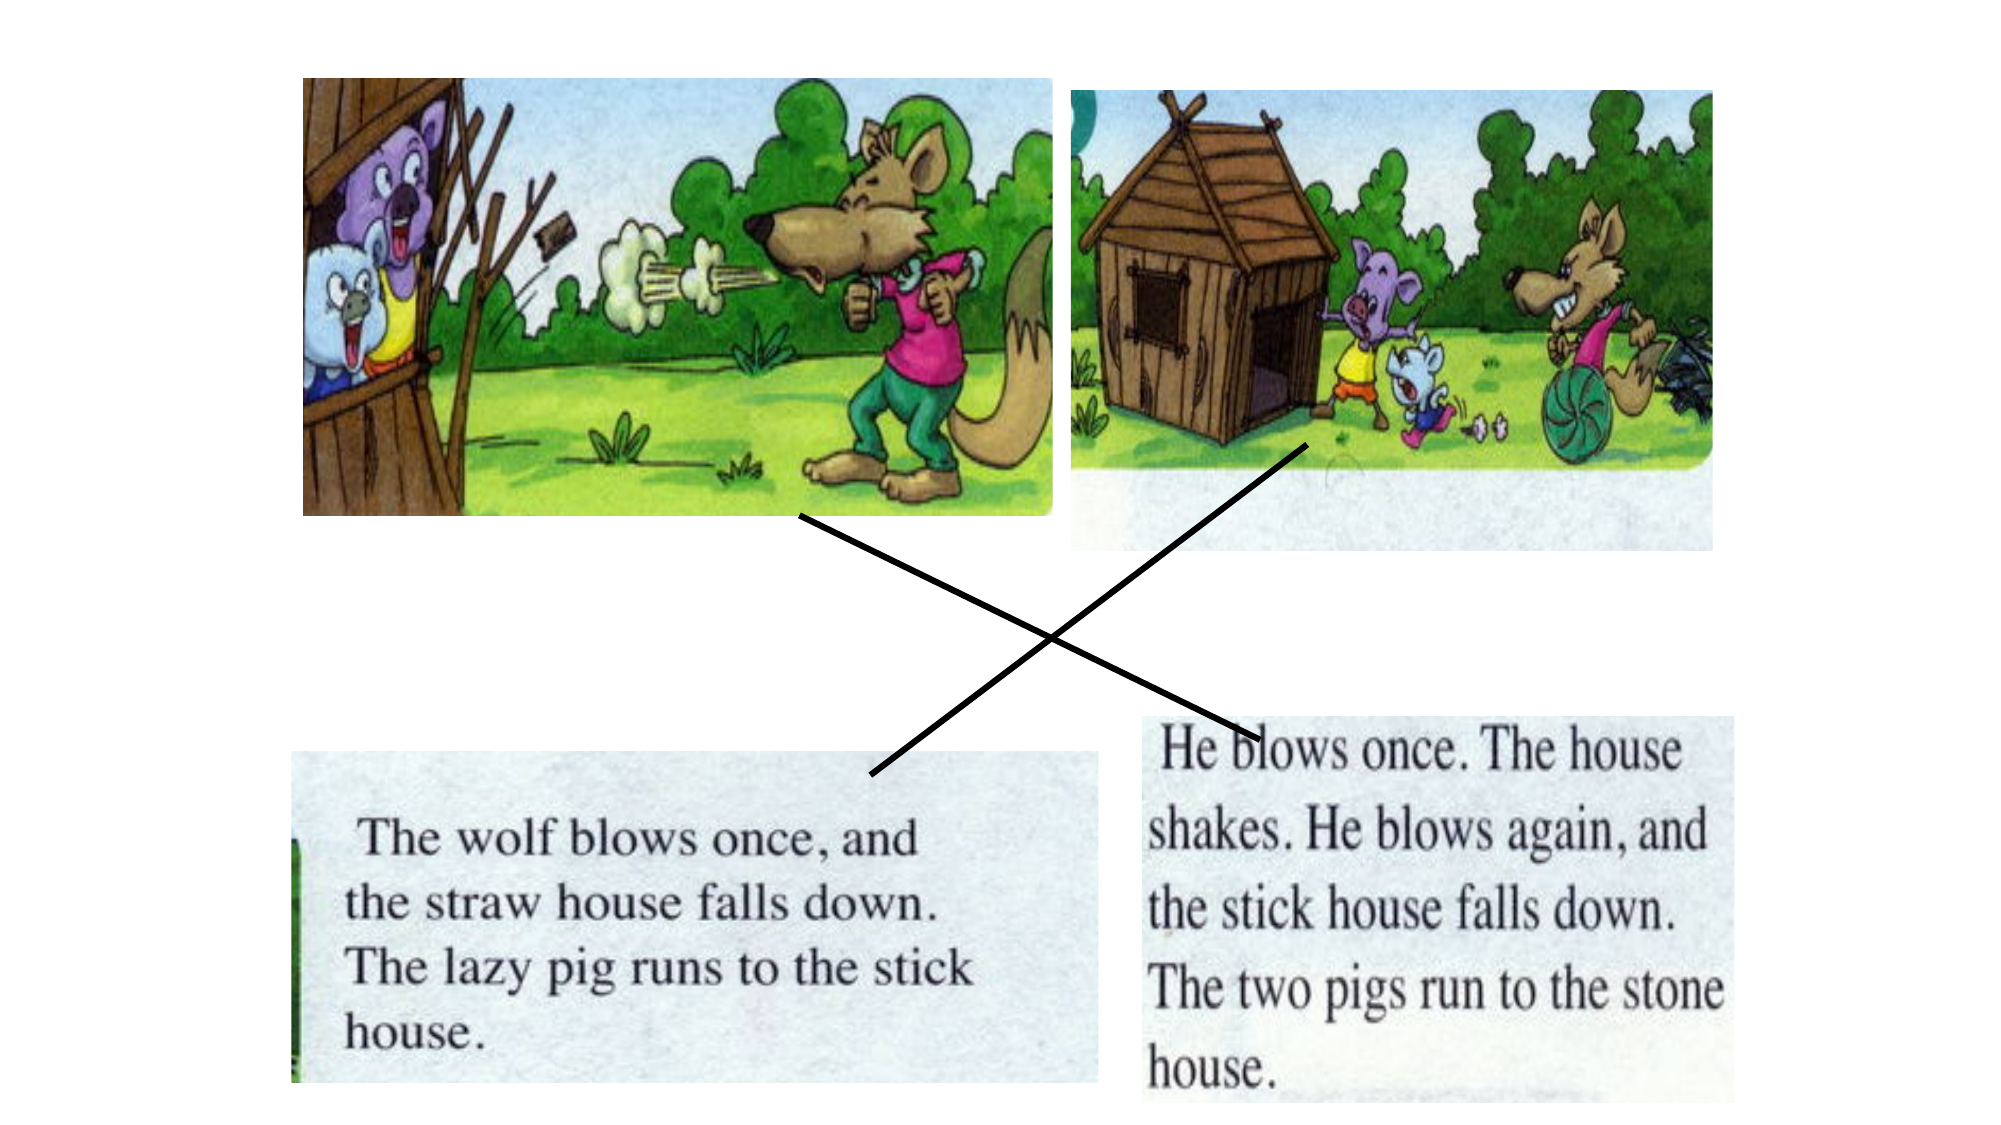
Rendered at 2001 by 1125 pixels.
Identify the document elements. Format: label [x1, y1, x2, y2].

picture [303, 78, 1053, 516]
picture [1070, 90, 1713, 551]
picture [1141, 716, 1735, 1103]
picture [291, 751, 1099, 1083]
